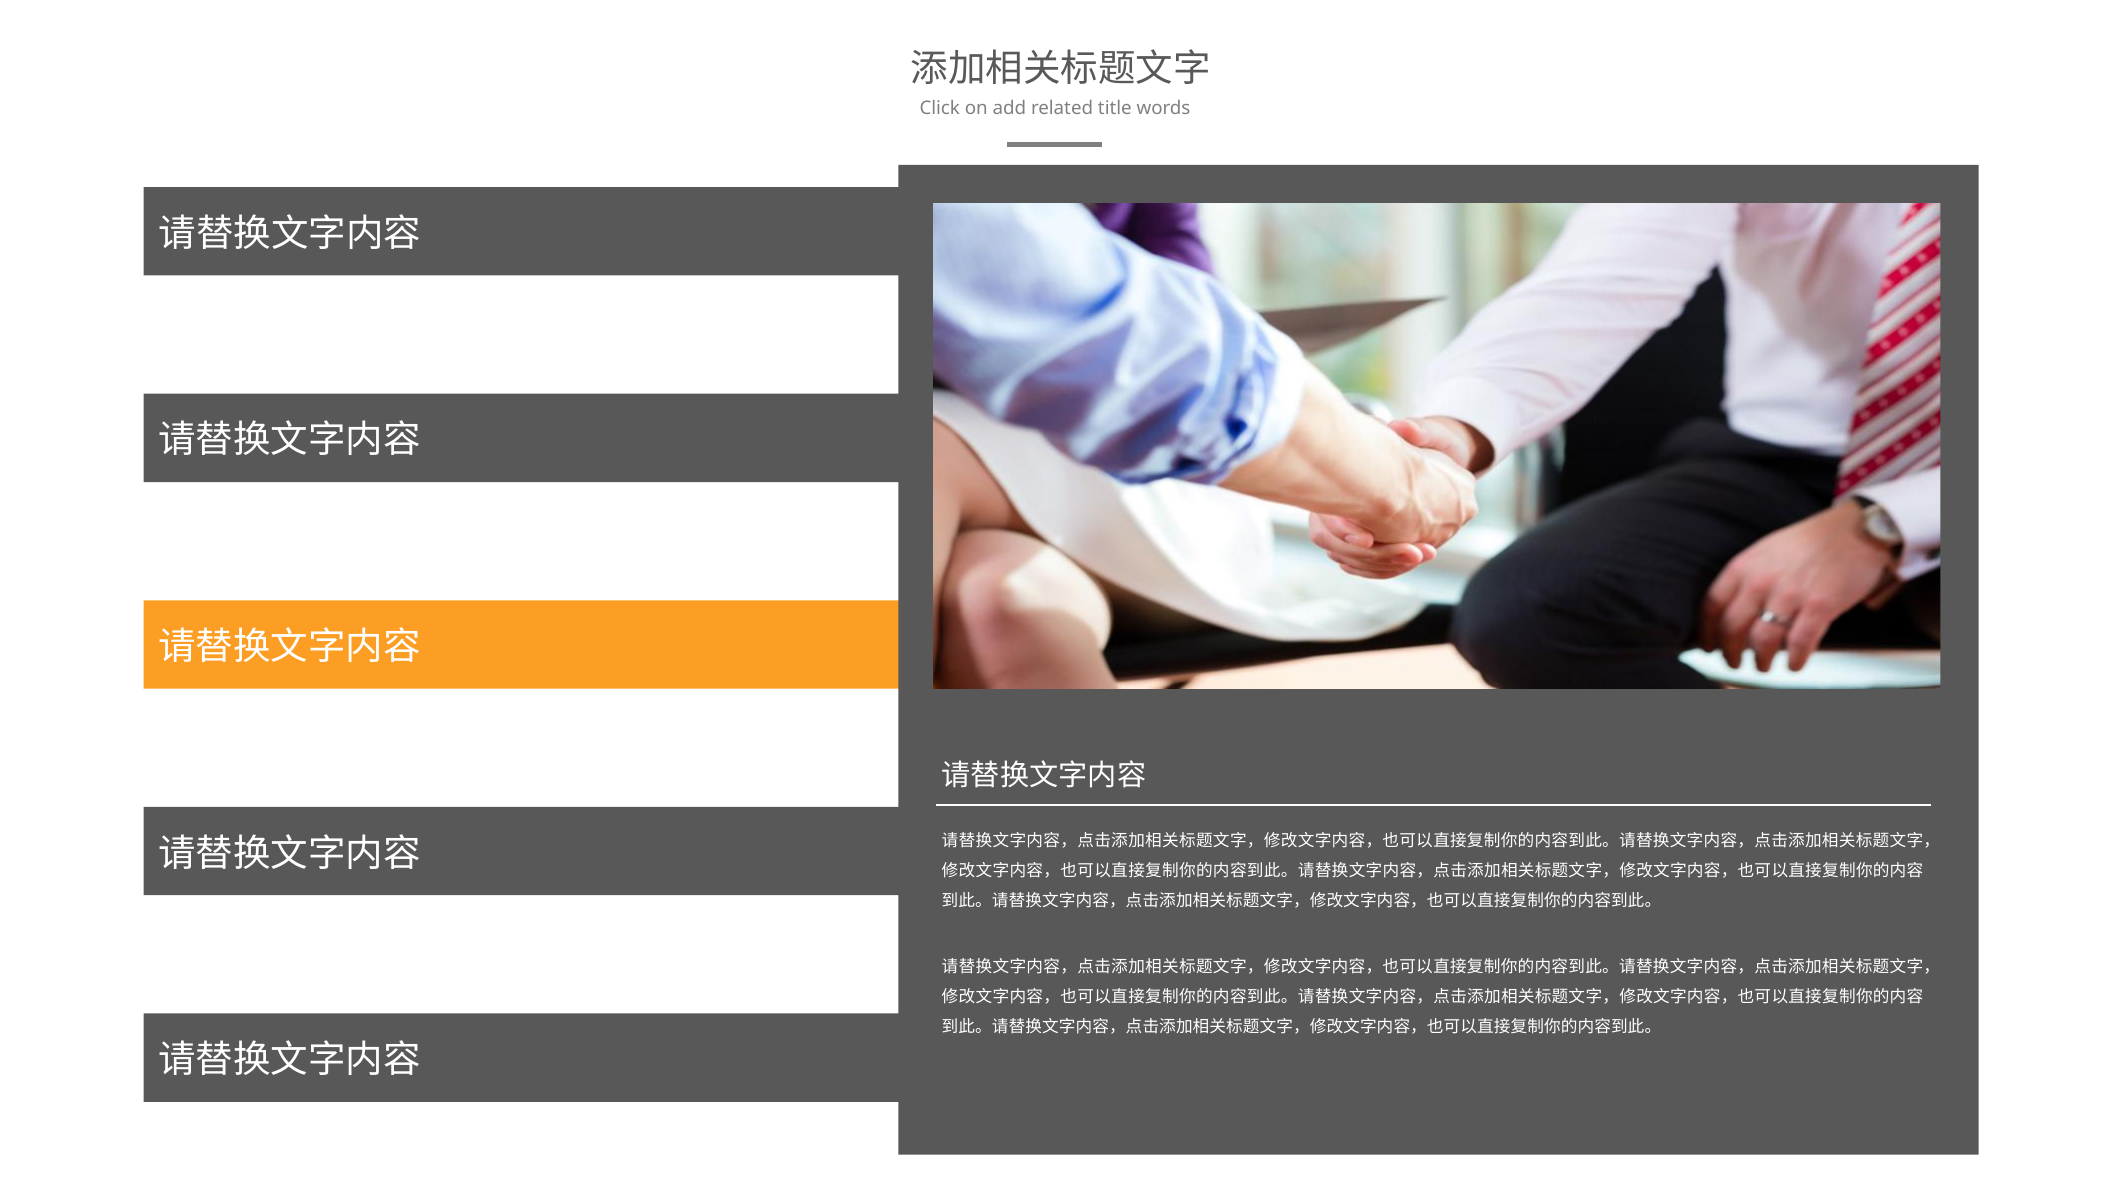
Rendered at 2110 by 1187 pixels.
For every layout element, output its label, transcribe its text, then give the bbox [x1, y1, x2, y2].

text_box 添加相关标题文字 [877, 37, 1245, 95]
text_box [897, 164, 1980, 1156]
text_box 请替换文字内容 [143, 393, 897, 483]
text_box 请替换文字内容 [925, 748, 1231, 807]
text_box 请替换文字内容 [143, 806, 897, 896]
text_box 请替换文字内容 [143, 186, 897, 276]
text_box 请替换文字内容，点击添加相关标题文字，修改文字内容，也可以直接复制你的内容到此。请替换文字内容，点击添加相关标题文字，修改文字内容，也可以直接复制你的内容到此。请替换文字内容，点击添加相关标题文字，修改文字内容，也可以直接复制你的内容到此。请替换文字内容，点击添加相关标题文字，修改文字内容，也可以直接复制你的内容到此。 [925, 937, 1941, 1042]
text_box Click on add related title words [877, 89, 1232, 124]
text_box 请替换文字内容 [143, 1012, 897, 1103]
text_box 请替换文字内容 [143, 599, 897, 690]
text_box 请替换文字内容，点击添加相关标题文字，修改文字内容，也可以直接复制你的内容到此。请替换文字内容，点击添加相关标题文字，修改文字内容，也可以直接复制你的内容到此。请替换文字内容，点击添加相关标题文字，修改文字内容，也可以直接复制你的内容到此。请替换文字内容，点击添加相关标题文字，修改文字内容，也可以直接复制你的内容到此。 [925, 812, 1941, 916]
text_box [932, 202, 1942, 690]
